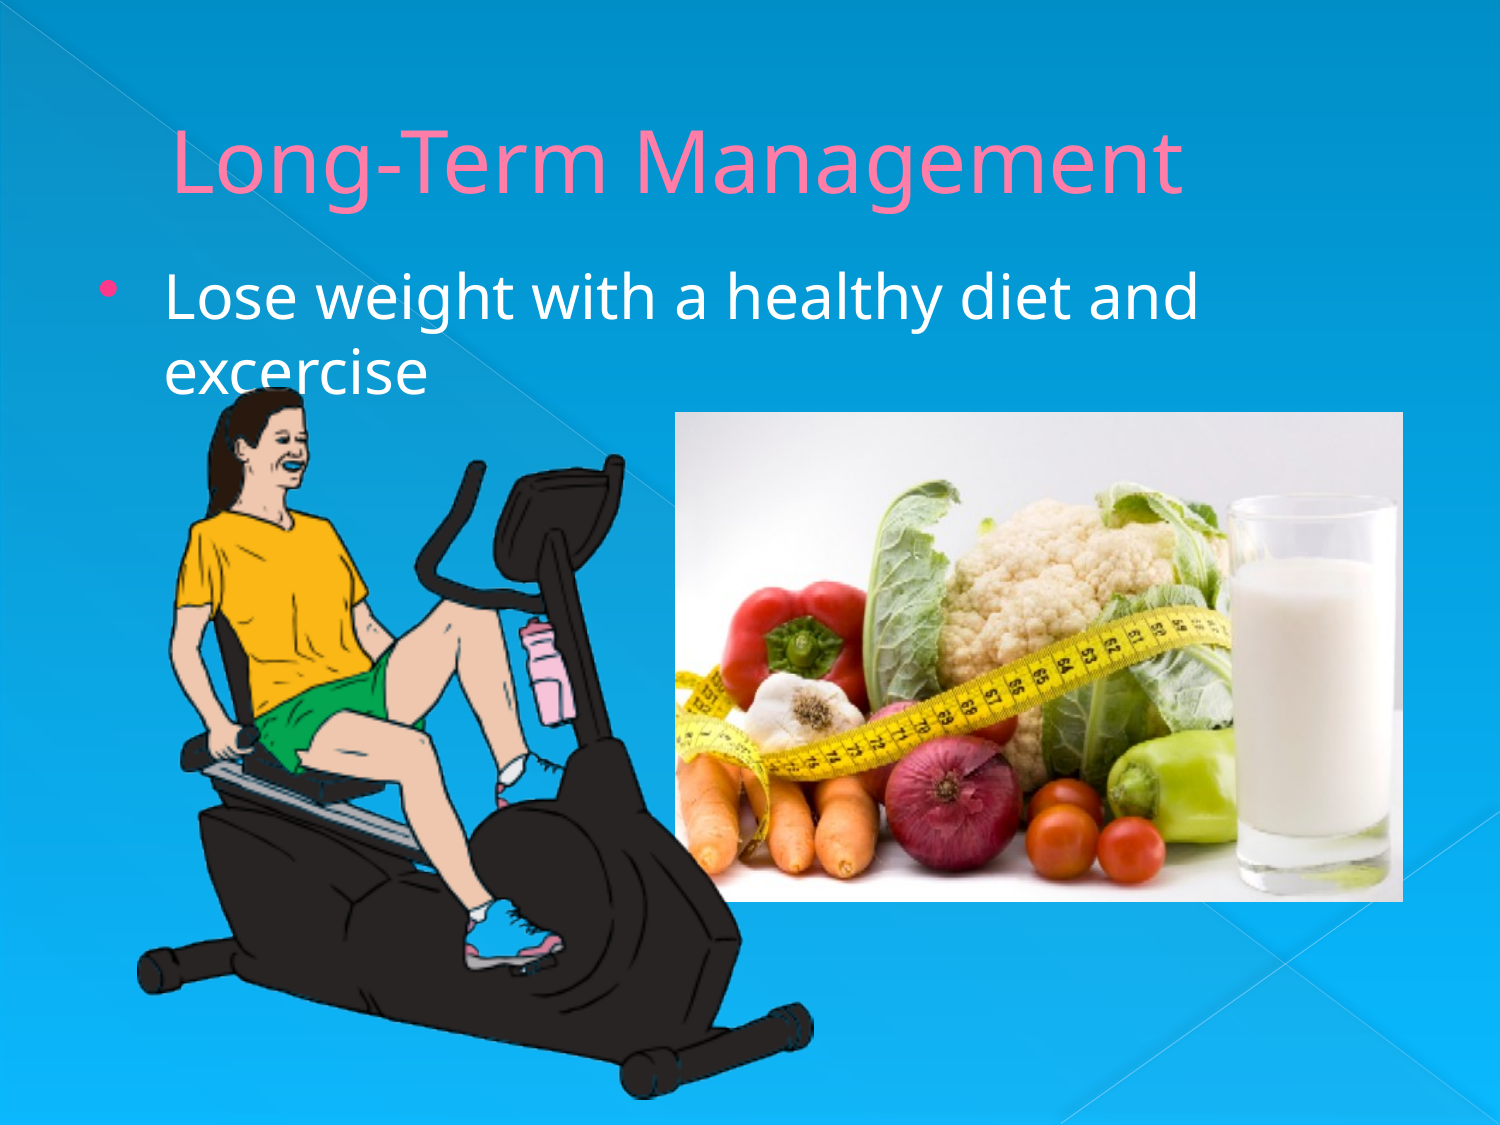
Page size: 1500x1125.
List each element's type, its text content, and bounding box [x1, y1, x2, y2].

picture [325, 387, 345, 394]
title Long-Term Management [75, 43, 1425, 249]
picture [200, 387, 208, 393]
picture [138, 387, 1402, 1099]
picture [170, 387, 193, 394]
picture [368, 387, 390, 394]
list Lose weight with a healthy diet and excercise [75, 249, 1425, 1000]
picture [401, 387, 424, 394]
picture [219, 387, 227, 393]
